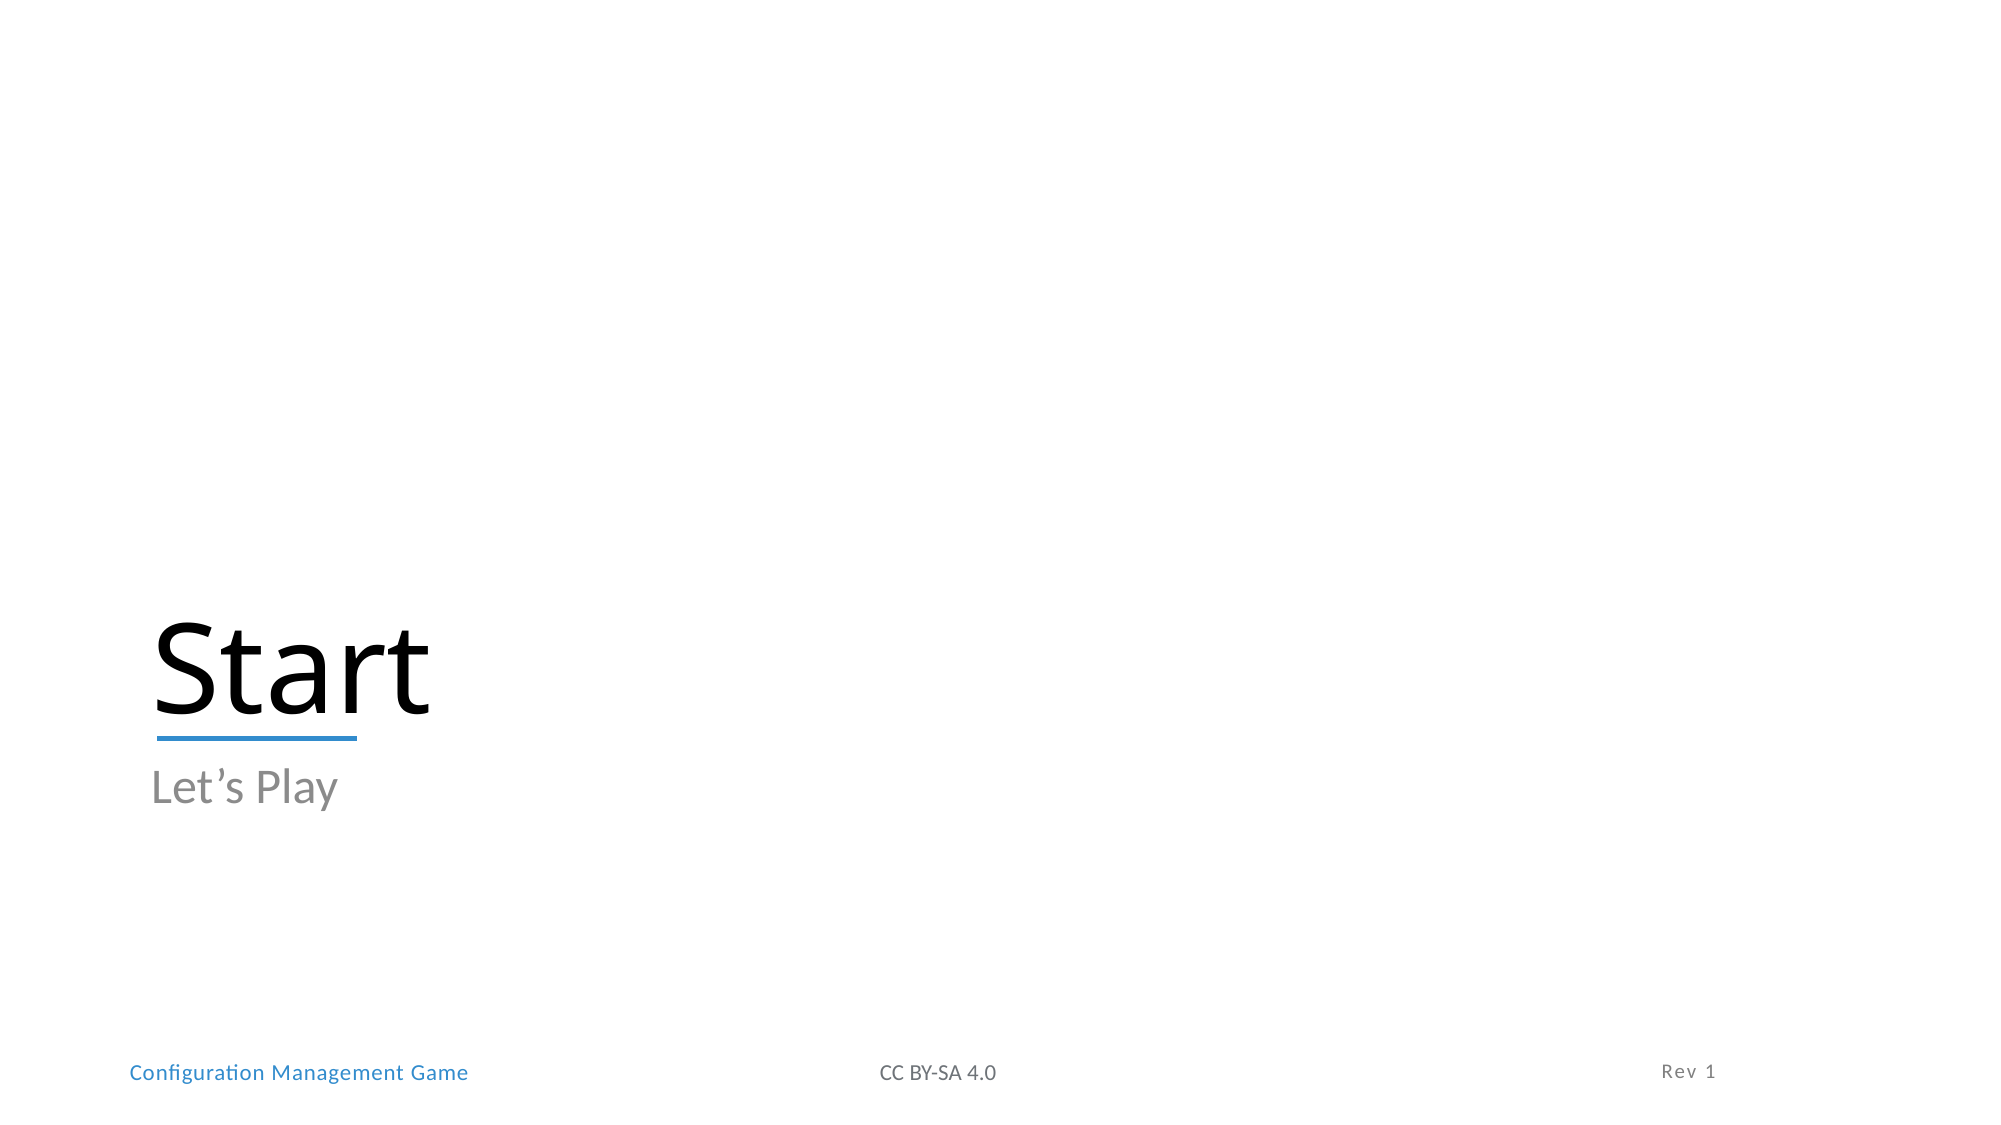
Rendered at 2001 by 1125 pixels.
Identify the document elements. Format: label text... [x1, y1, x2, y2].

list Let’s Play [136, 752, 1862, 999]
title Start [136, 280, 1862, 749]
text_box Rev 1 [1272, 1057, 1716, 1084]
